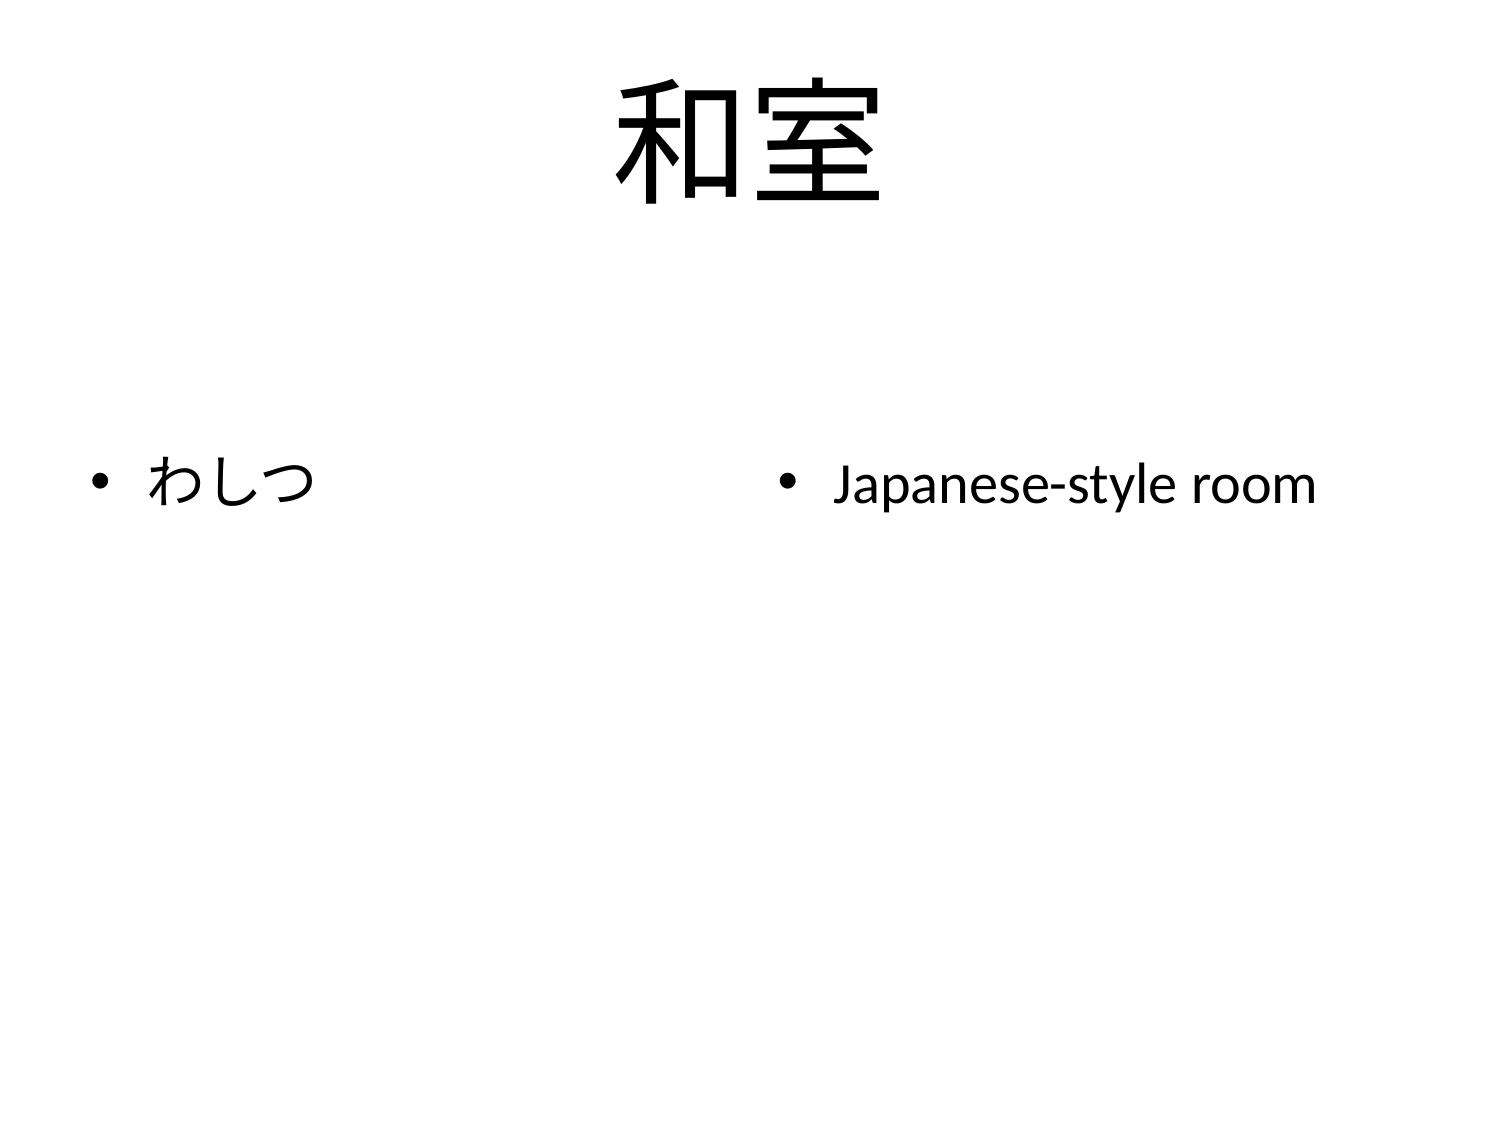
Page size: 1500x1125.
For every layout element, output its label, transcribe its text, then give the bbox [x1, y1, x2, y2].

list Japanese-style room [762, 437, 1426, 1006]
list わしつ [74, 437, 738, 1006]
title 和室 [74, 44, 1426, 233]
